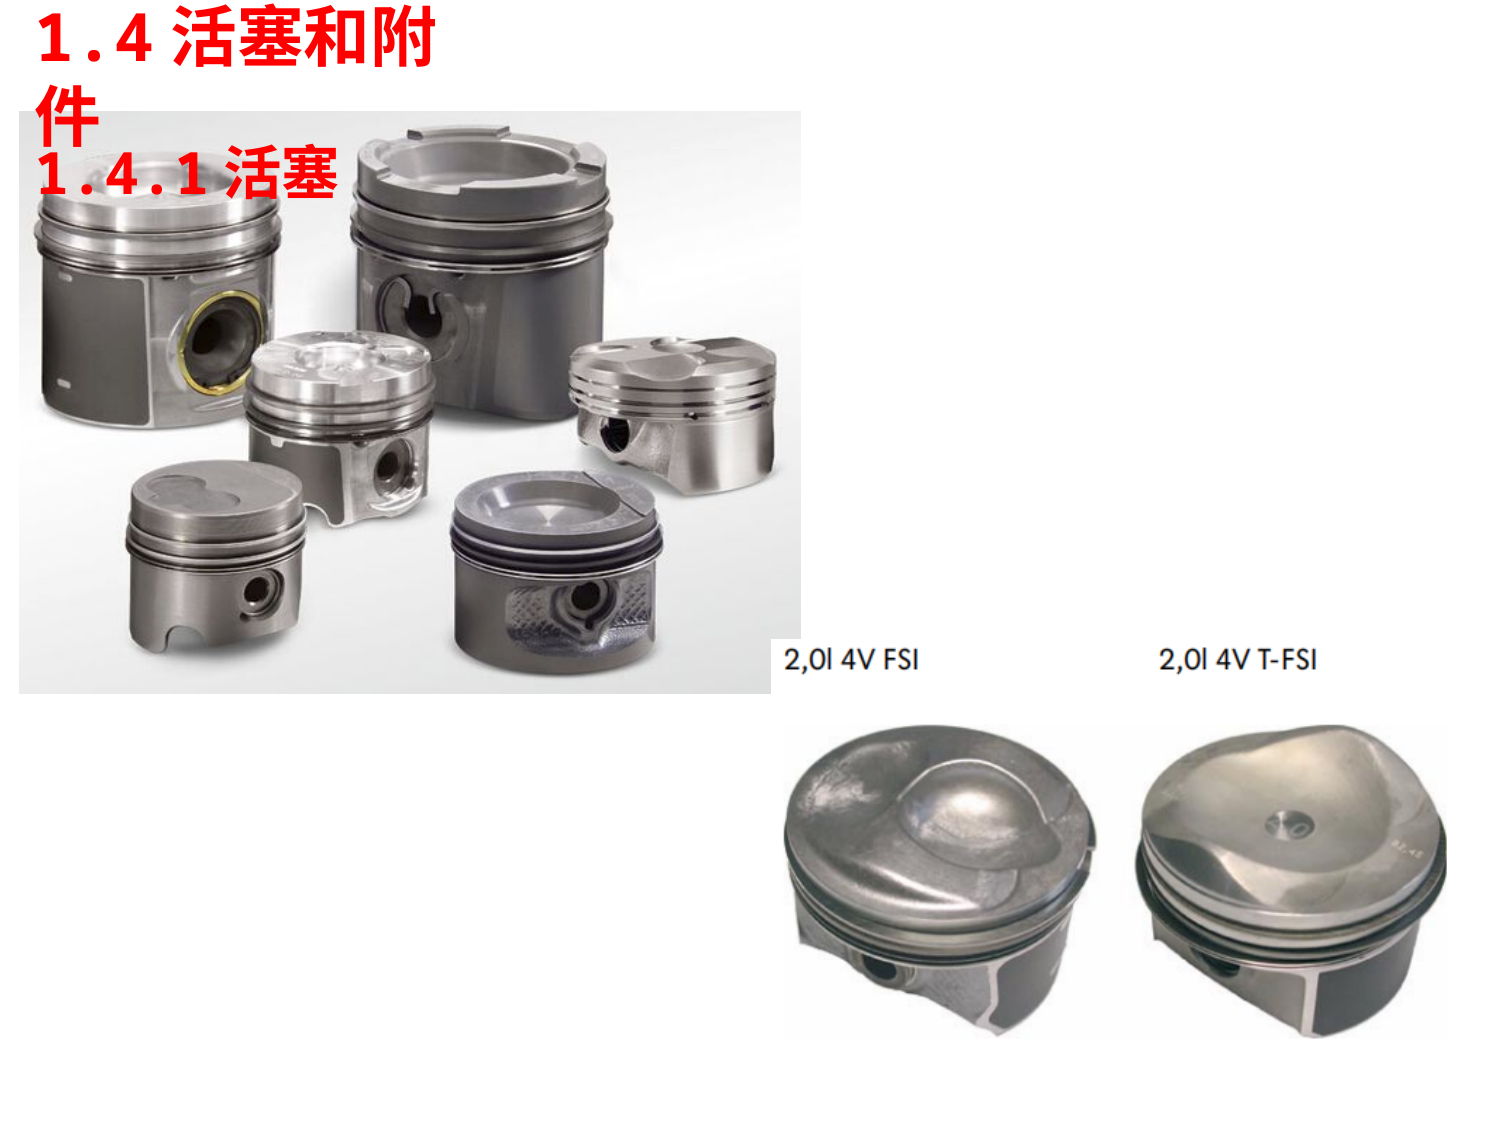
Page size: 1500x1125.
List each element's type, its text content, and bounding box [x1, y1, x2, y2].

picture [19, 111, 1461, 1062]
text_box 1.4活塞和附件 [19, 26, 513, 111]
